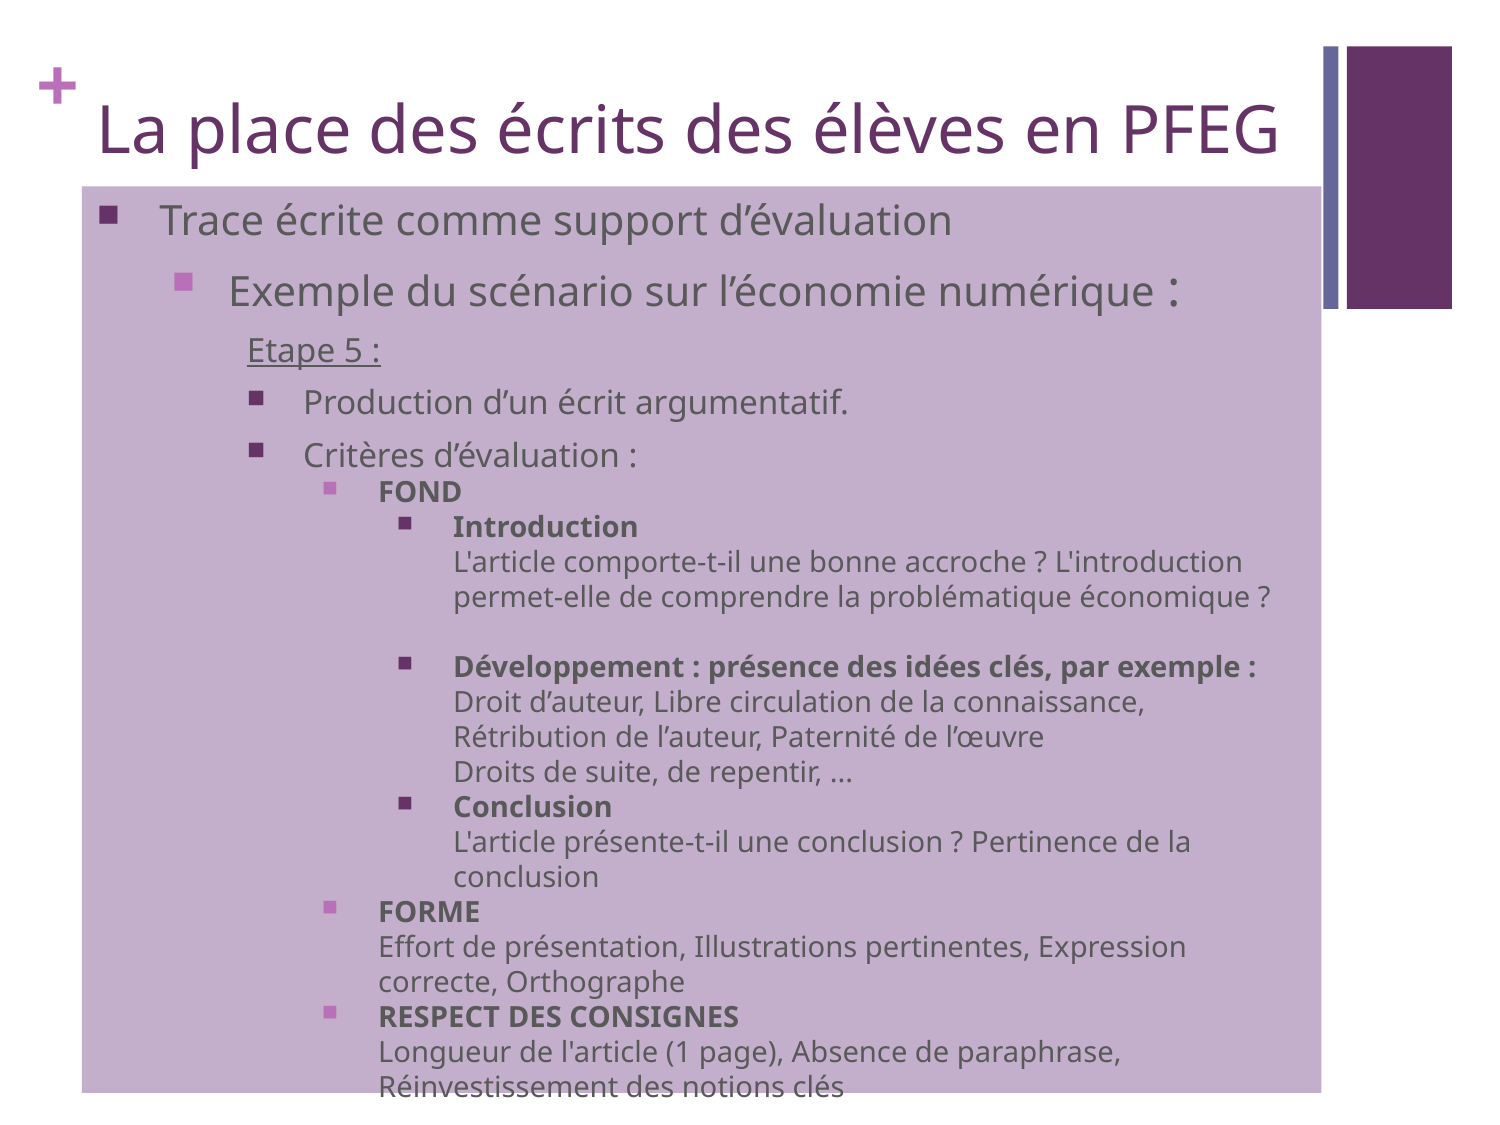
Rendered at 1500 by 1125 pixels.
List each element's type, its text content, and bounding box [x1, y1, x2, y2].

list Trace écrite comme support d’évaluation Exemple du scénario sur l’économie numérique : Etape 5 : Production d’un écrit argumentatif. Critères d’évaluation : FOND Introduction L'article comporte-t-il une bonne accroche ? L'introduction permet-elle de comprendre la problématique économique ? Développement : présence des idées clés, par exemple : Droit d’auteur, Libre circulation de la connaissance, Rétribution de l’auteur, Paternité de l’œuvre Droits de suite, de repentir, ... Conclusion L'article présente-t-il une conclusion ? Pertinence de la conclusion FORME Effort de présentation, Illustrations pertinentes, Expression correcte, Orthographe RESPECT DES CONSIGNES Longueur de l'article (1 page), Absence de paraphrase, Réinvestissement des notions clés [81, 186, 1322, 1093]
title La place des écrits des élèves en PFEG [81, 79, 1322, 186]
